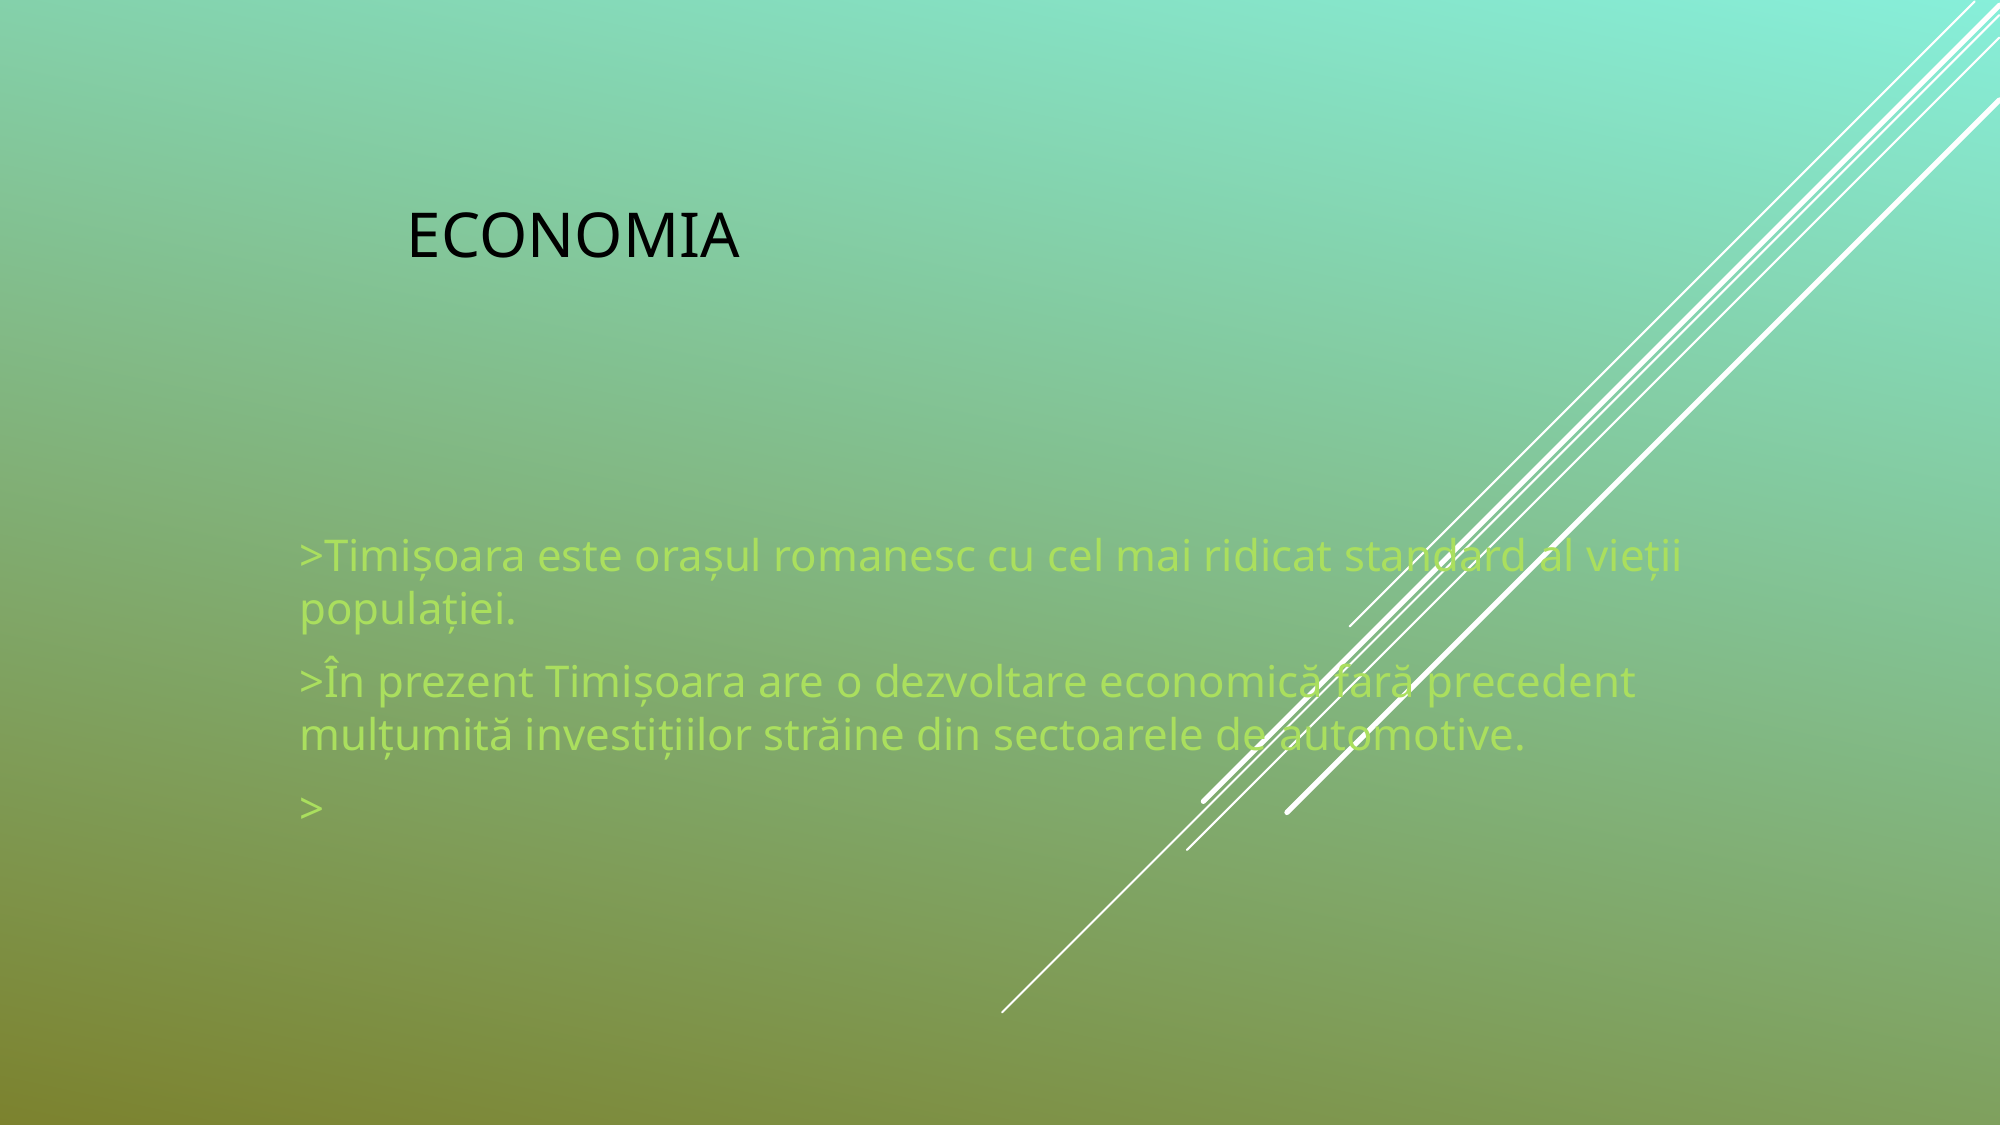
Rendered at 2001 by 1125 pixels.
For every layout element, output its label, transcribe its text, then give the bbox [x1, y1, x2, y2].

title Economia [112, 112, 1163, 352]
subtitle >Timișoara este orașul romanesc cu cel mai ridicat standard al vieții populației. >În prezent Timișoara are o dezvoltare economică fară precedent mulțumită investițiilor străine din sectoarele de automotive. > [284, 520, 1708, 950]
